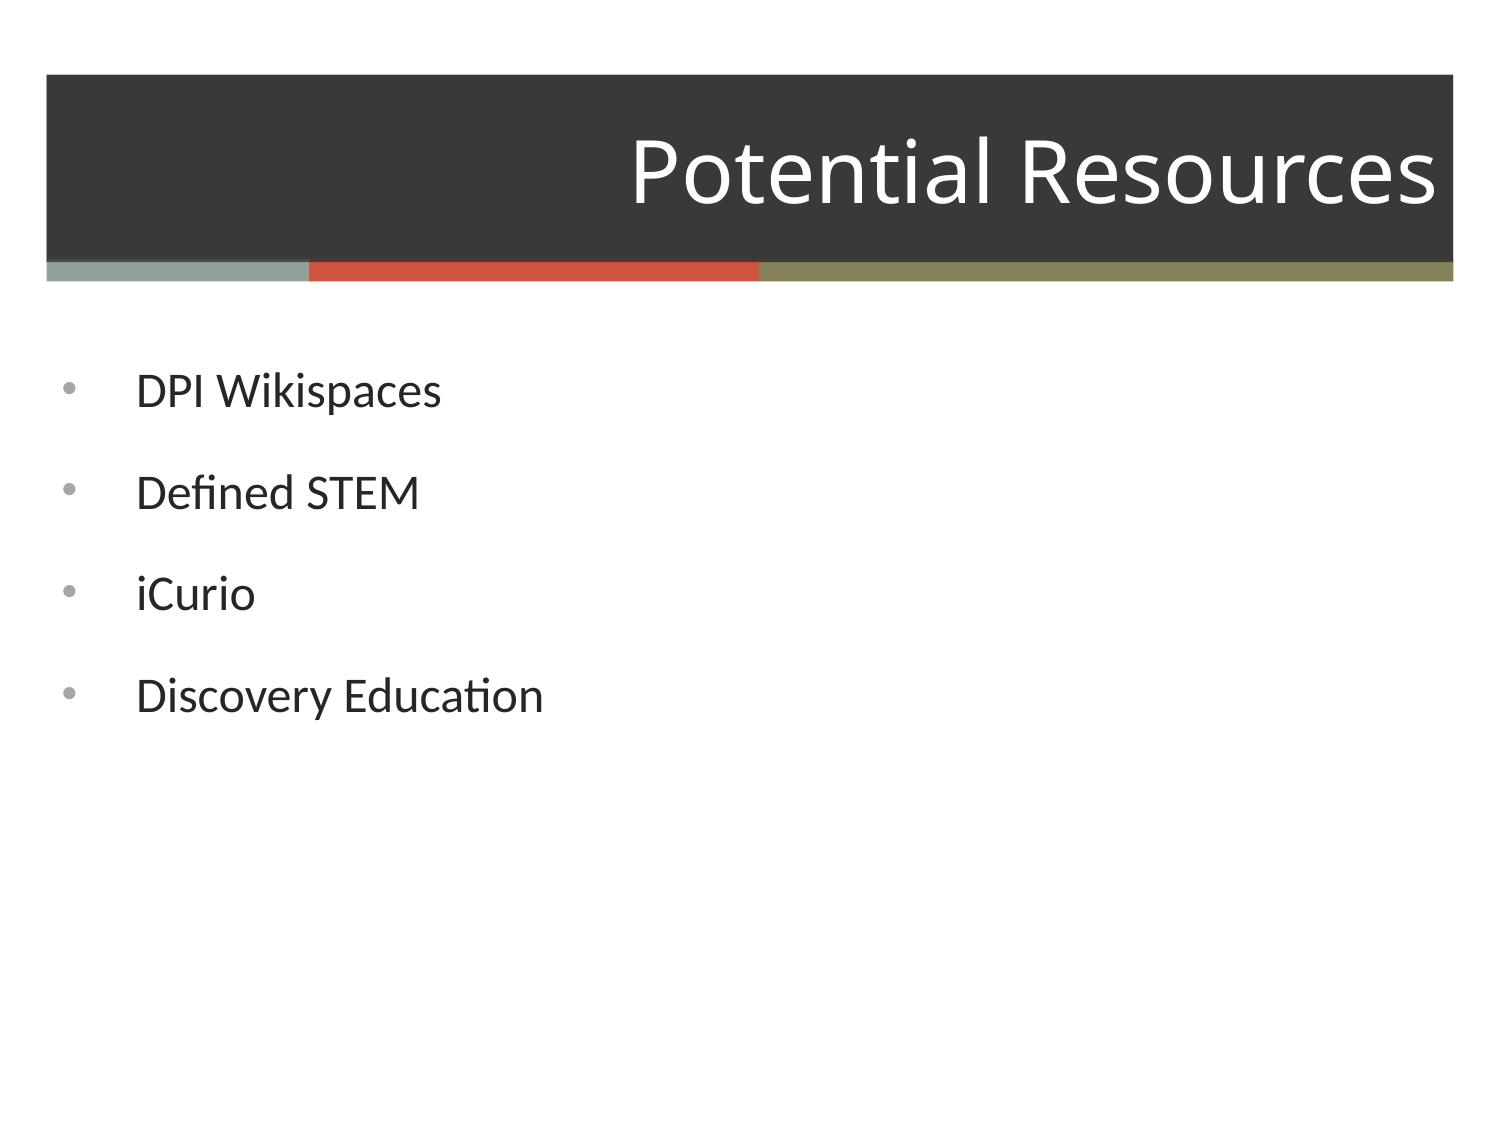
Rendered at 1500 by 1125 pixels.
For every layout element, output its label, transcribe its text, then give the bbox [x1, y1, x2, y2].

list DPI Wikispaces Defined STEM iCurio Discovery Education [46, 350, 1454, 1005]
title Potential Resources [46, 75, 1454, 263]
